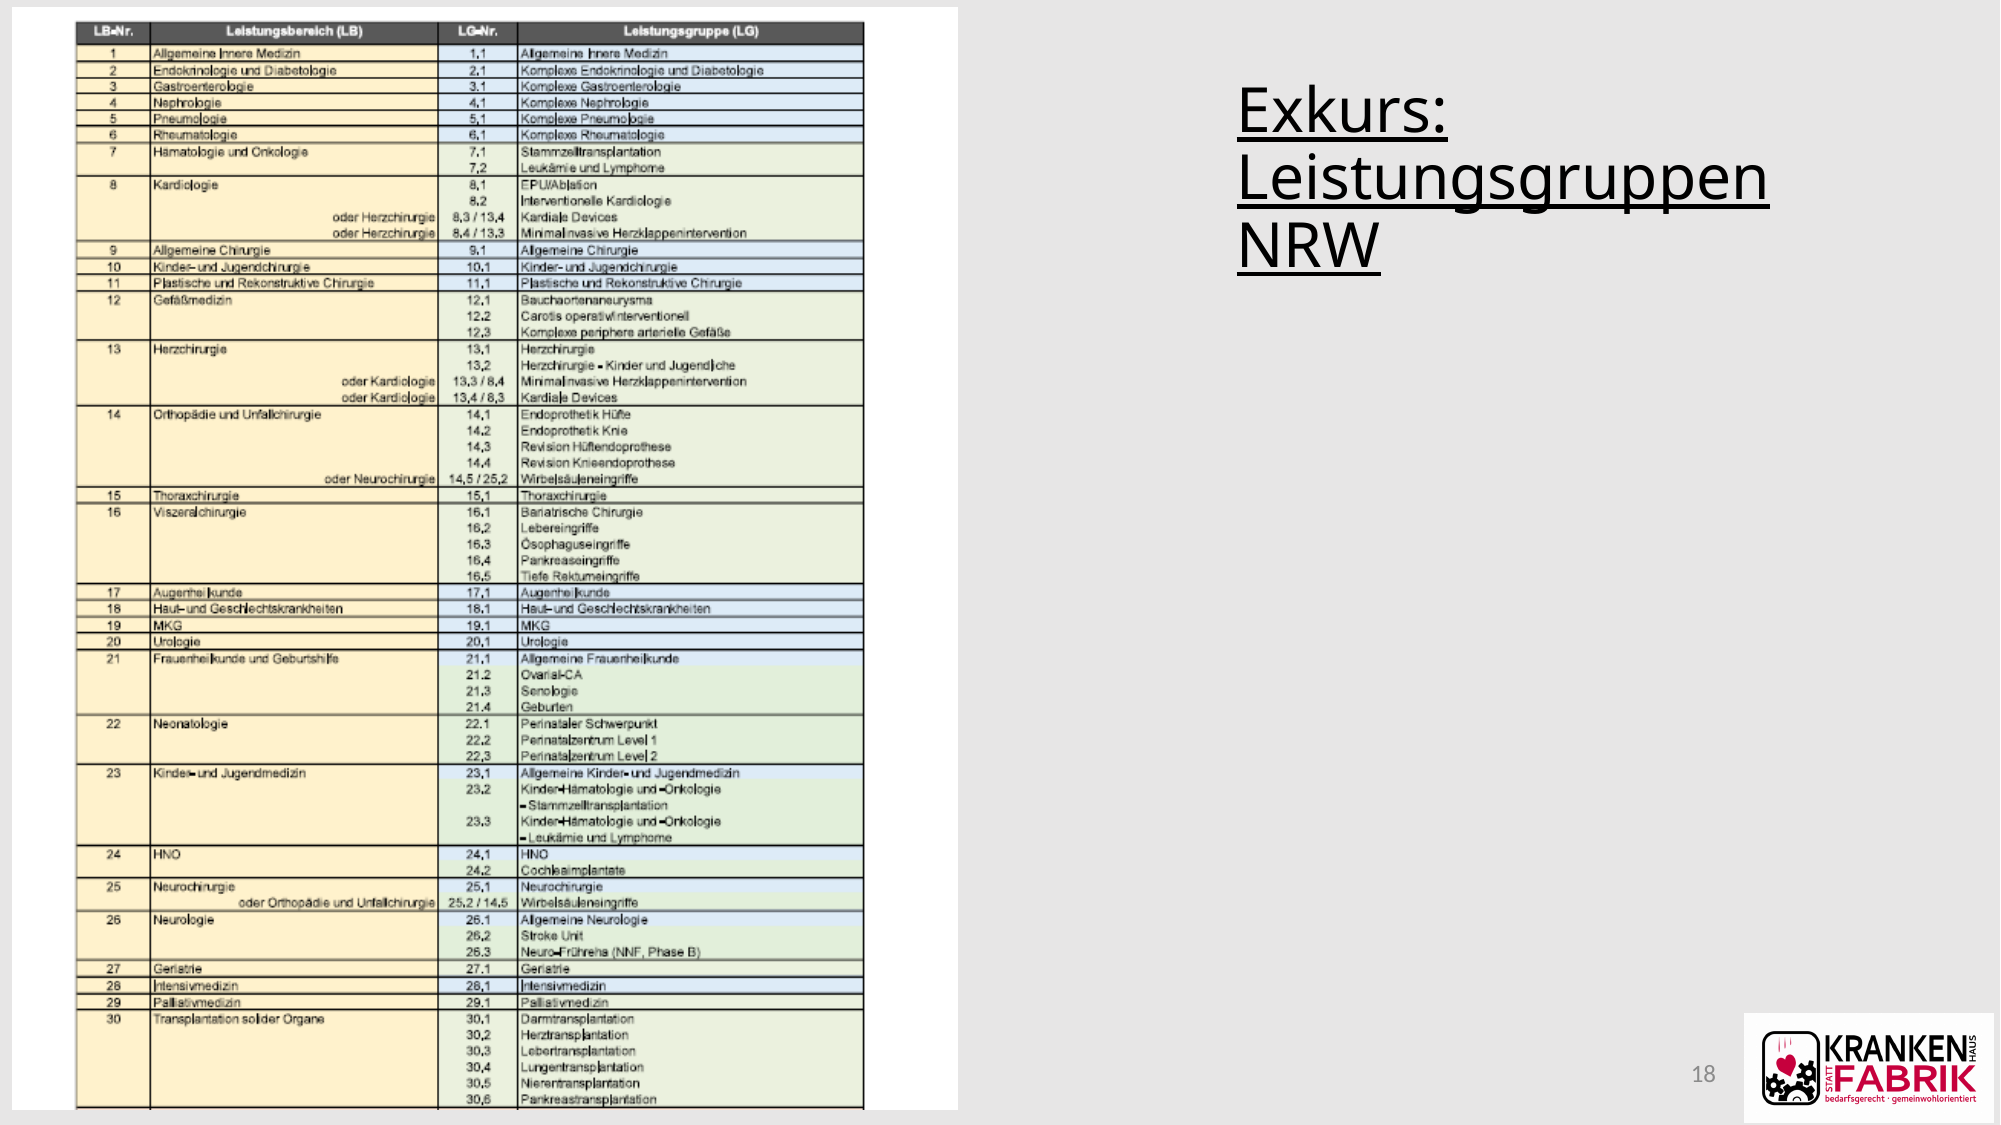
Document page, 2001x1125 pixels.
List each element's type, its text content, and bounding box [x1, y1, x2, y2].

picture [12, 7, 959, 1110]
picture [1744, 1013, 1994, 1123]
title Exkurs: Leistungsgruppen NRW [1221, 70, 1879, 289]
slide_number 18 [1281, 1042, 1731, 1103]
